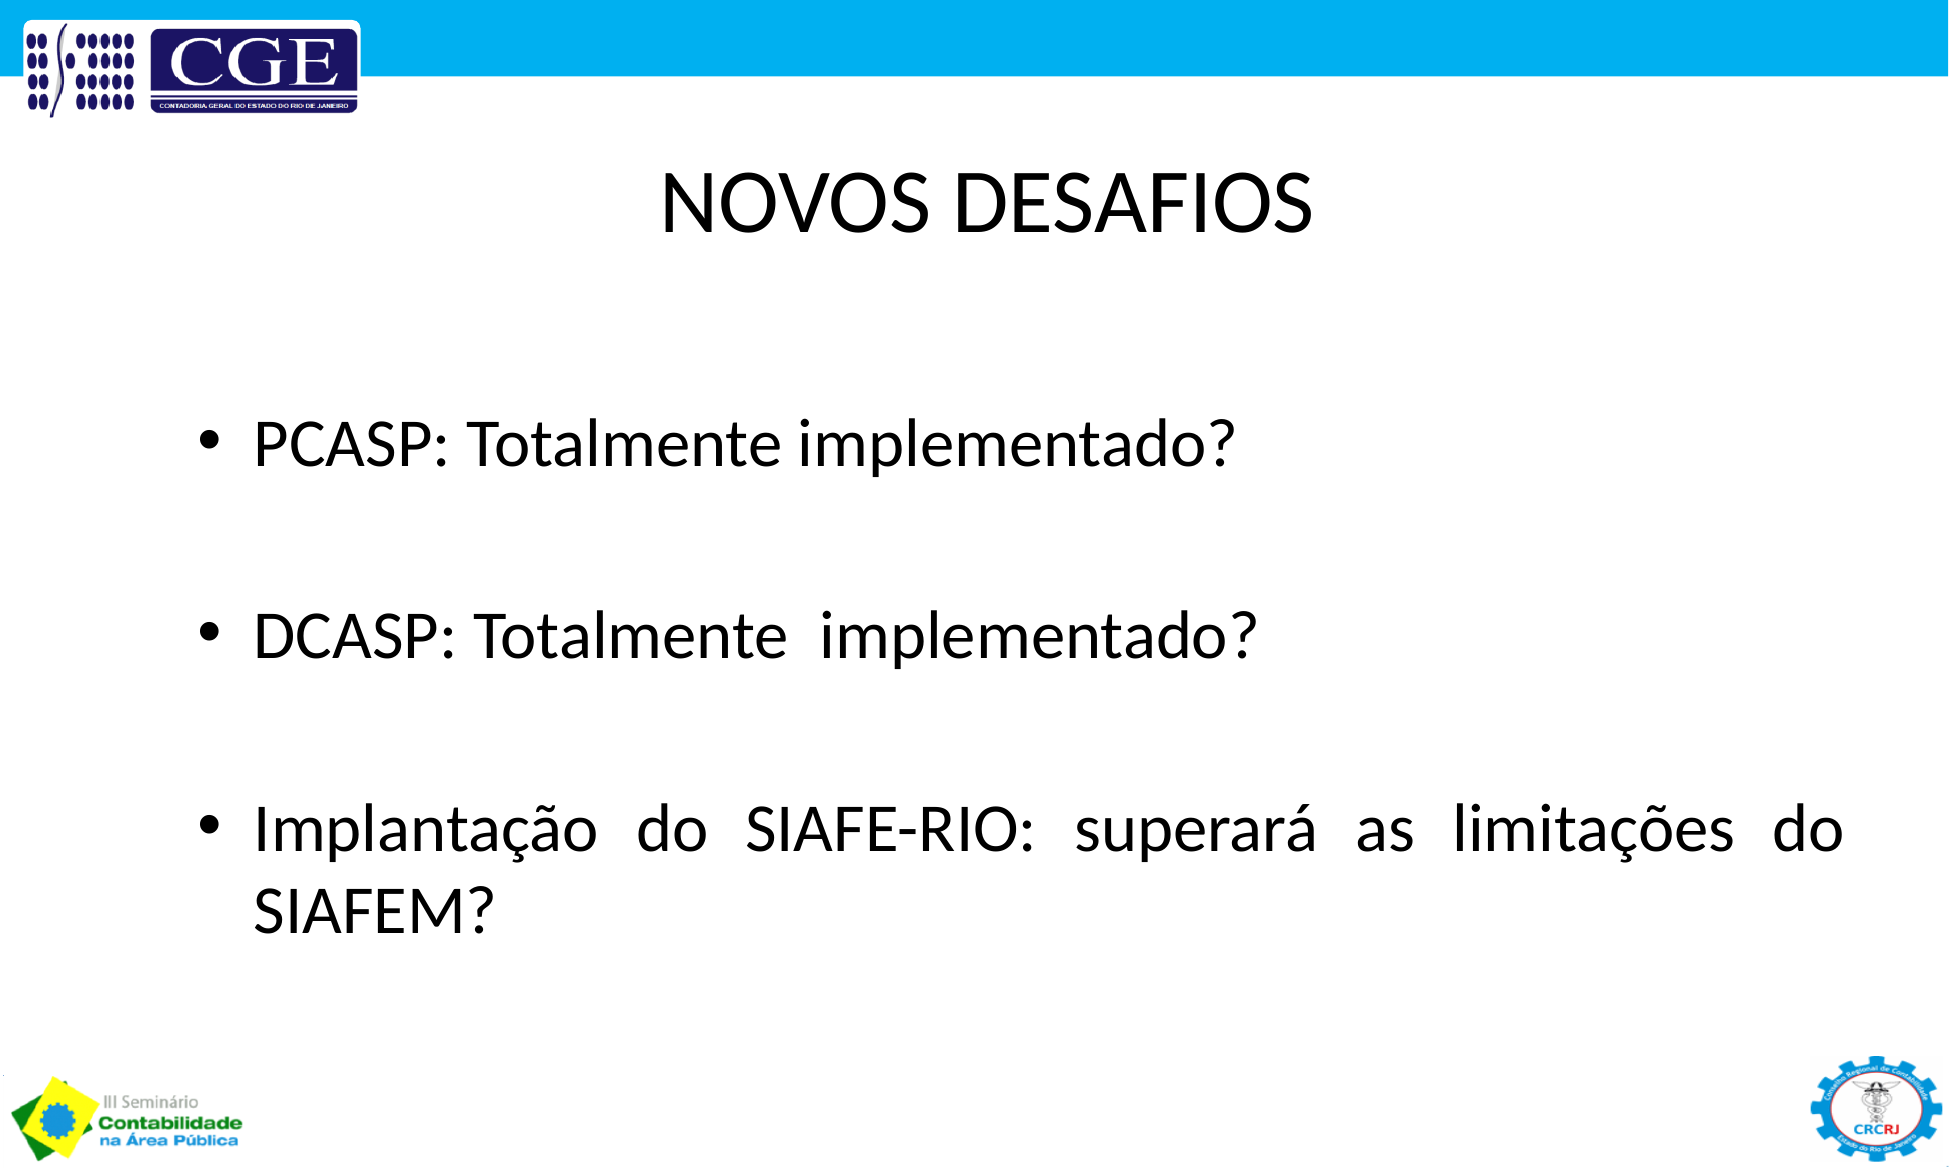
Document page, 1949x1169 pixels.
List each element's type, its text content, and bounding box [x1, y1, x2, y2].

picture [3, 1075, 254, 1168]
picture [23, 20, 361, 118]
picture [1865, 1056, 1870, 1065]
text_box NOVOS DESAFIOS [110, 131, 1865, 327]
text_box PCASP: Totalmente implementado? DCASP: Totalmente implementado? Implantação do SIAFE-RIO: superará as limitações do SIAFEM? [179, 292, 1865, 1118]
picture [1803, 1056, 1949, 1167]
